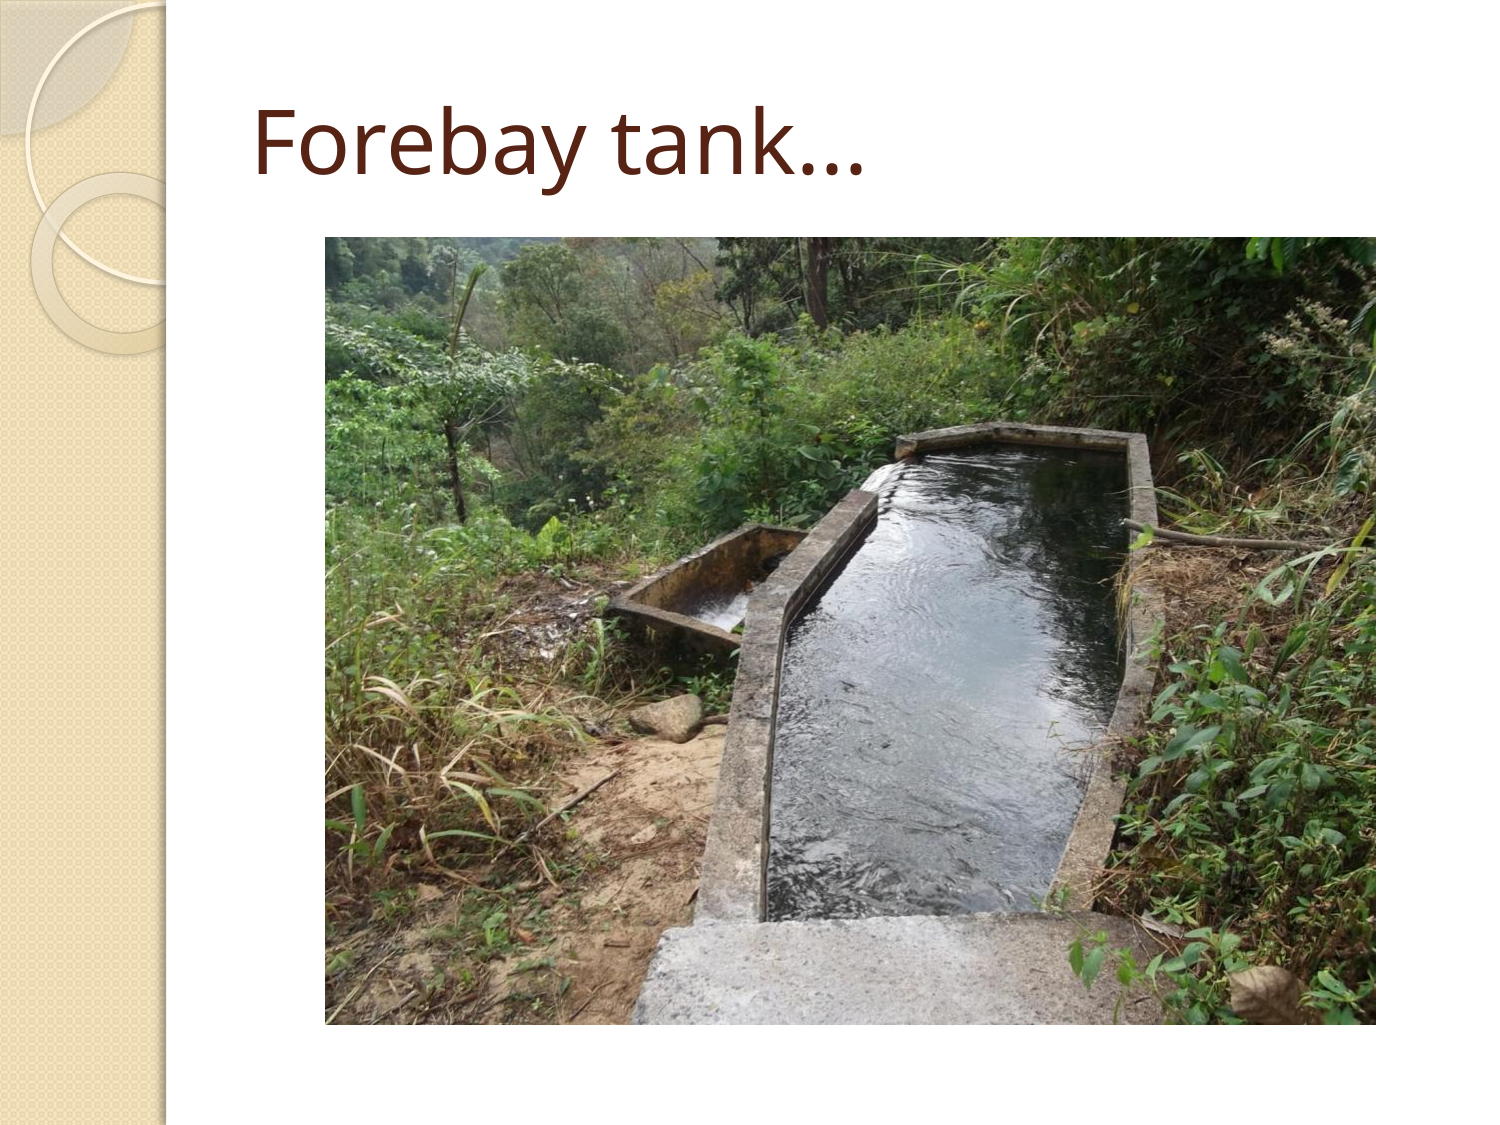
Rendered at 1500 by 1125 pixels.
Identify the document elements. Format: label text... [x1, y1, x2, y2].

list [325, 237, 1376, 1026]
title Forebay tank... [235, 45, 1466, 233]
